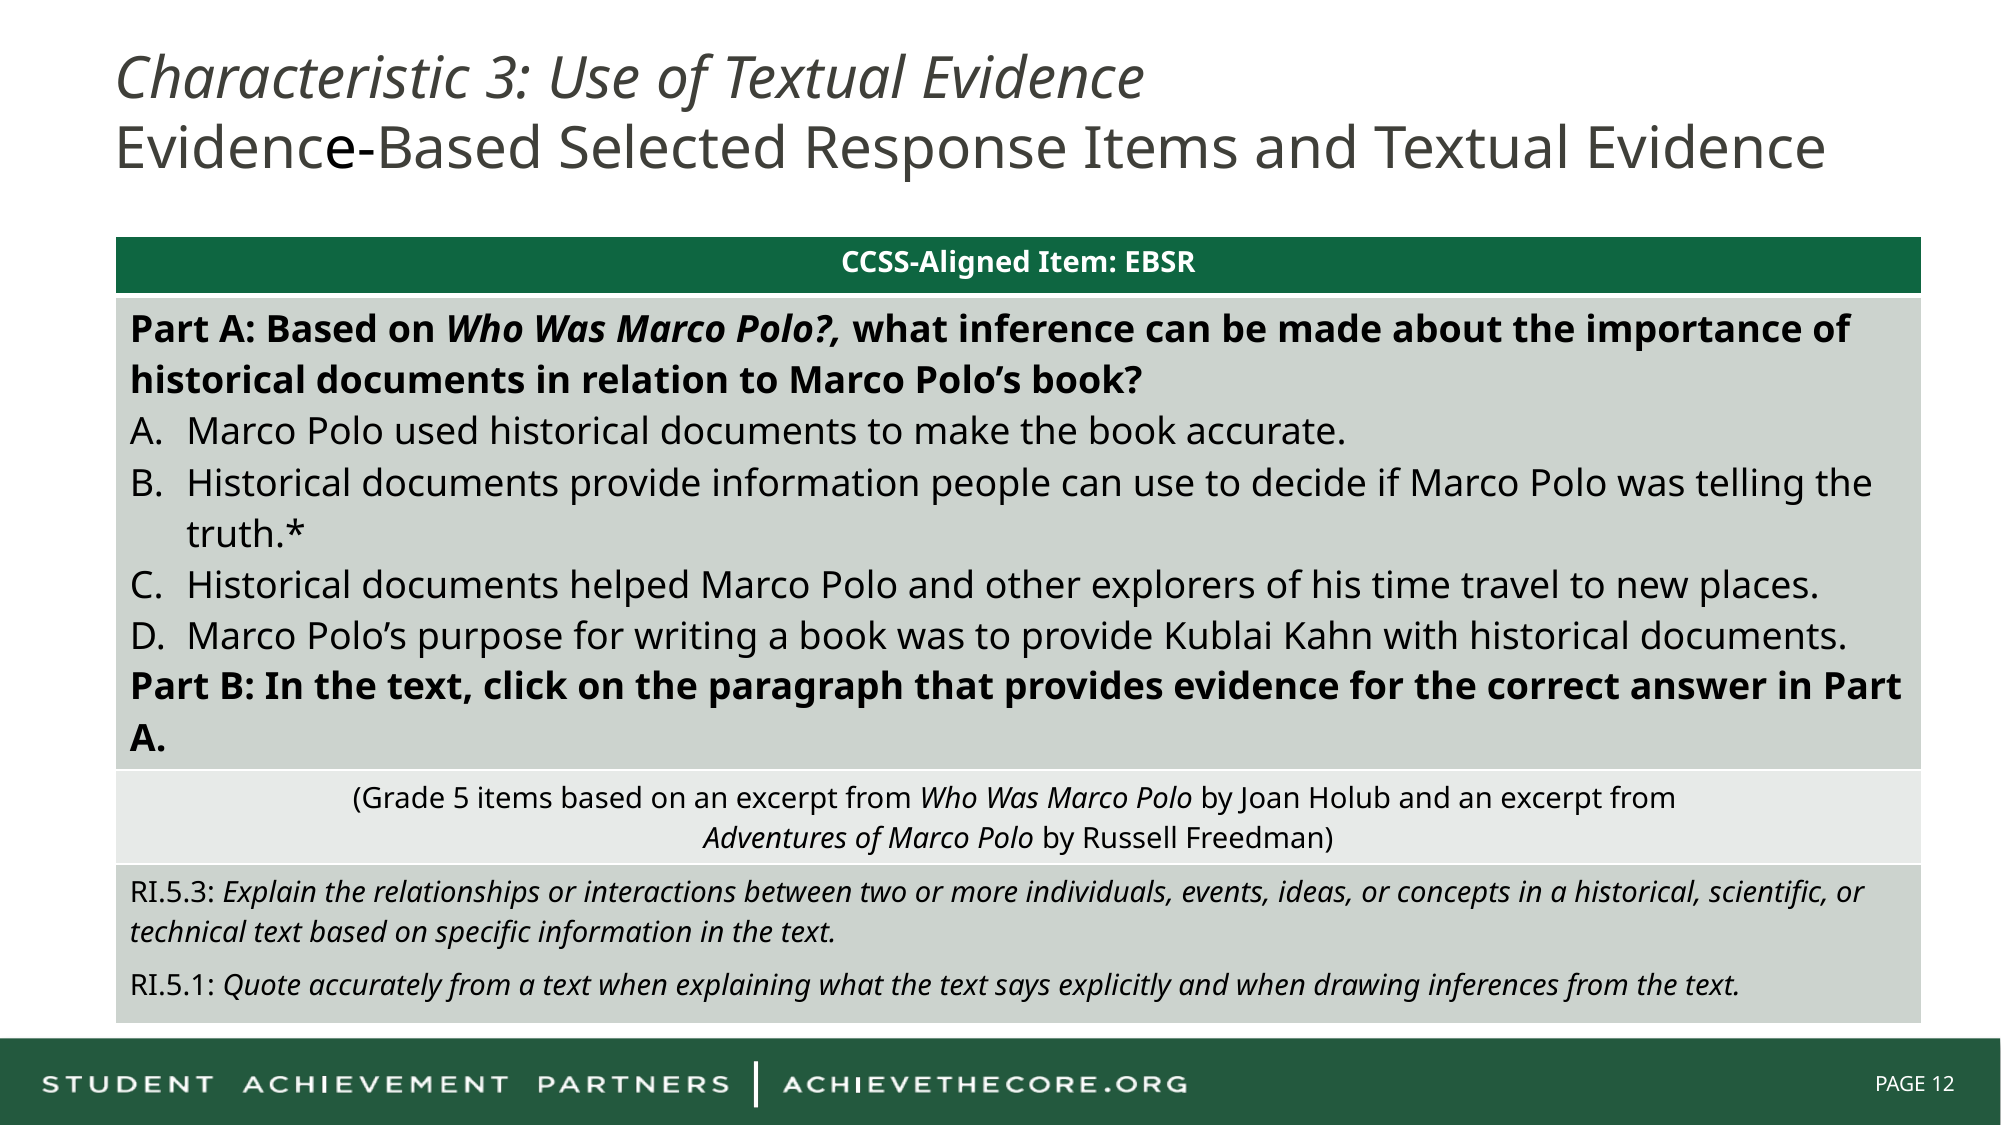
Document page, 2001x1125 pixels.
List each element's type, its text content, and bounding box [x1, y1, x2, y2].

table_cell RI.5.3: Explain the relationships or interactions between two or more individuals, events, ideas, or concepts in a historical, scientific, or technical text based on specific information in the text. RI.5.1: Quote accurately from a text when explaining what the text says explicitly and when drawing inferences from the text. [116, 865, 1921, 1023]
table_header CCSS-Aligned Item: EBSR [116, 237, 1921, 293]
table_cell (Grade 5 items based on an excerpt from Who Was Marco Polo by Joan Holub and an excerpt from Adventures of Marco Polo by Russell Freedman) [116, 771, 1921, 863]
title Characteristic 3: Use of Textual Evidence Evidence-Based Selected Response Items and Textual Evidence [99, 16, 1900, 205]
table_cell Part A: Based on Who Was Marco Polo?, what inference can be made about the importance of historical documents in relation to Marco Polo’s book? Marco Polo used historical documents to make the book accurate. Historical documents provide information people can use to decide if Marco Polo was telling the truth.* Historical documents helped Marco Polo and other explorers of his time travel to new places. Marco Polo’s purpose for writing a book was to provide Kublai Kahn with historical documents. Part B: In the text, click on the paragraph that provides evidence for the correct answer in Part A. [116, 298, 1921, 769]
